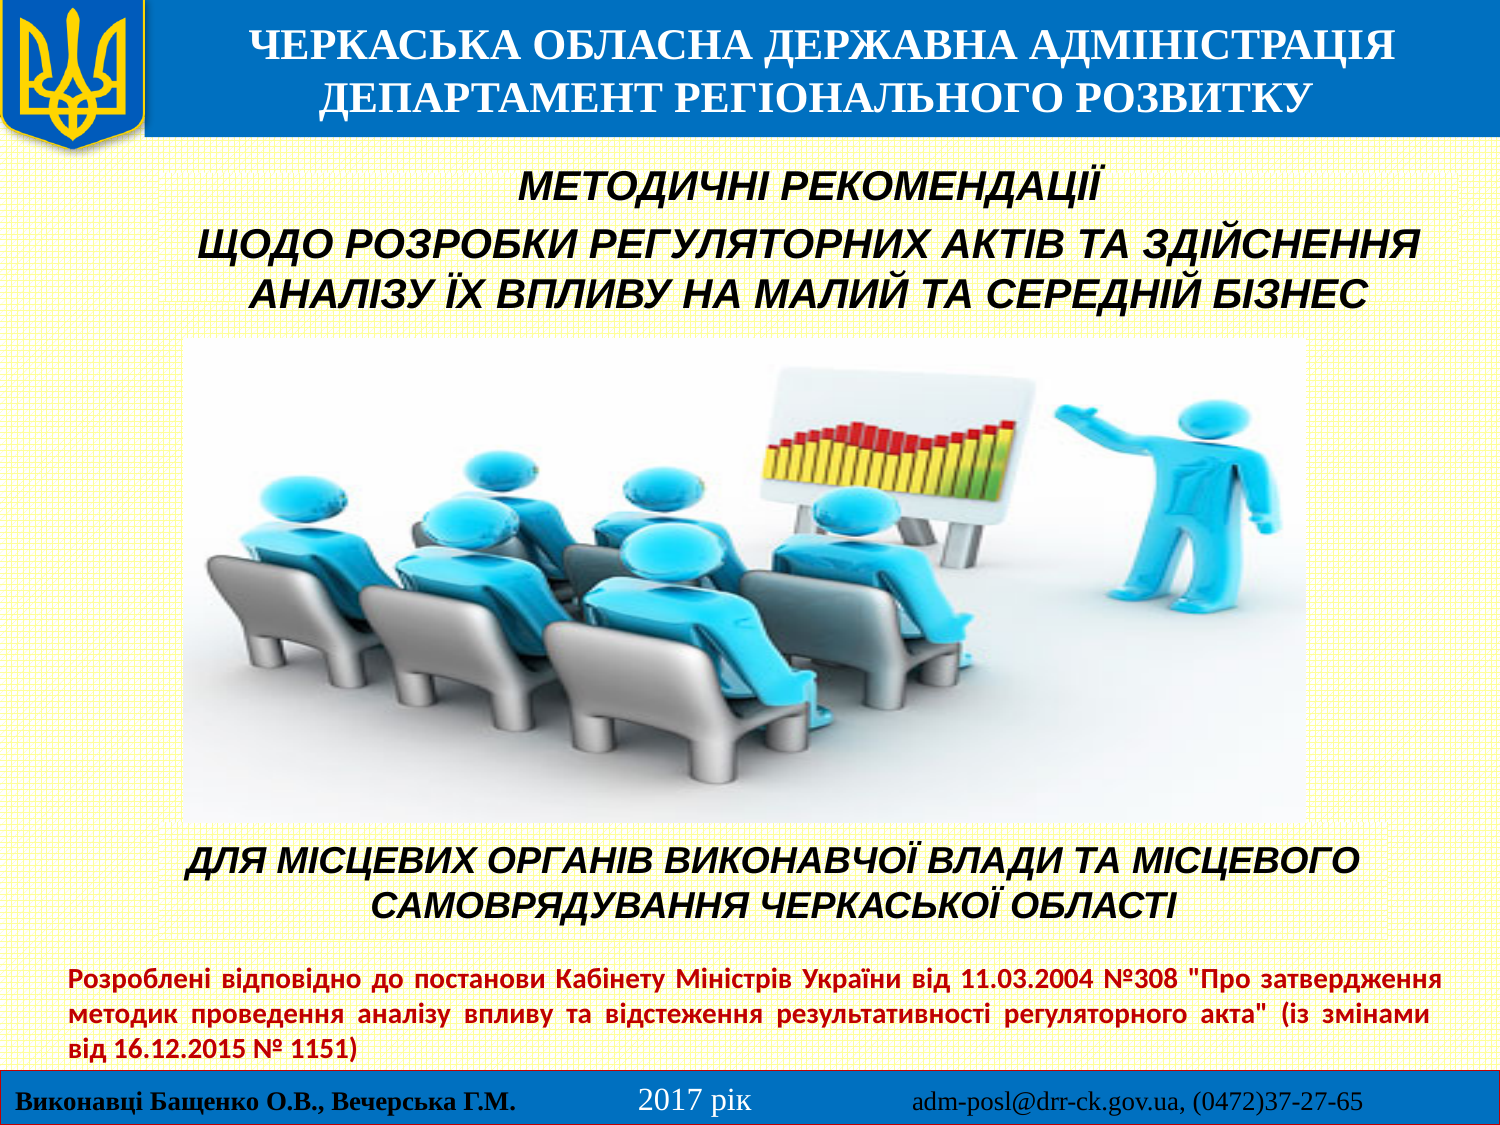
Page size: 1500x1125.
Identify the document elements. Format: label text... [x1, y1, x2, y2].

text_box ДЛЯ МІСЦЕВИХ ОРГАНІВ ВИКОНАВЧОЇ ВЛАДИ ТА МІСЦЕВОГО САМОВРЯДУВАННЯ ЧЕРКАСЬКОЇ ОБЛАСТІ [159, 822, 1388, 941]
list Виконавці Бащенко О.В., Вечерська Г.М. 2017 рік аdm-posl@drr-ck.gov.ua, (0472)37-27-65 [0, 1070, 1500, 1125]
title ЧЕРКАСЬКА ОБЛАСНА ДЕРЖАВНА АДМІНІСТРАЦІЯ ДЕПАРТАМЕНТ РЕГІОНАЛЬНОГО РОЗВИТКУ [151, 0, 1500, 138]
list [182, 337, 1306, 823]
text_box Розроблені відповідно до постанови Кабінету Міністрів України від 11.03.2004 №308 "Про затвердження методик проведення аналізу впливу та відстеження результативності регуляторного акта" (із змінами від 16.12.2015 № 1151) [53, 952, 1459, 1070]
text_box МЕТОДИЧНІ РЕКОМЕНДАЦІЇ ЩОДО РОЗРОБКИ РЕГУЛЯТОРНИХ АКТІВ ТА ЗДІЙСНЕННЯ АНАЛІЗУ ЇХ ВПЛИВУ НА МАЛИЙ ТА СЕРЕДНІЙ БІЗНЕС [159, 172, 1459, 303]
picture [0, 0, 145, 151]
